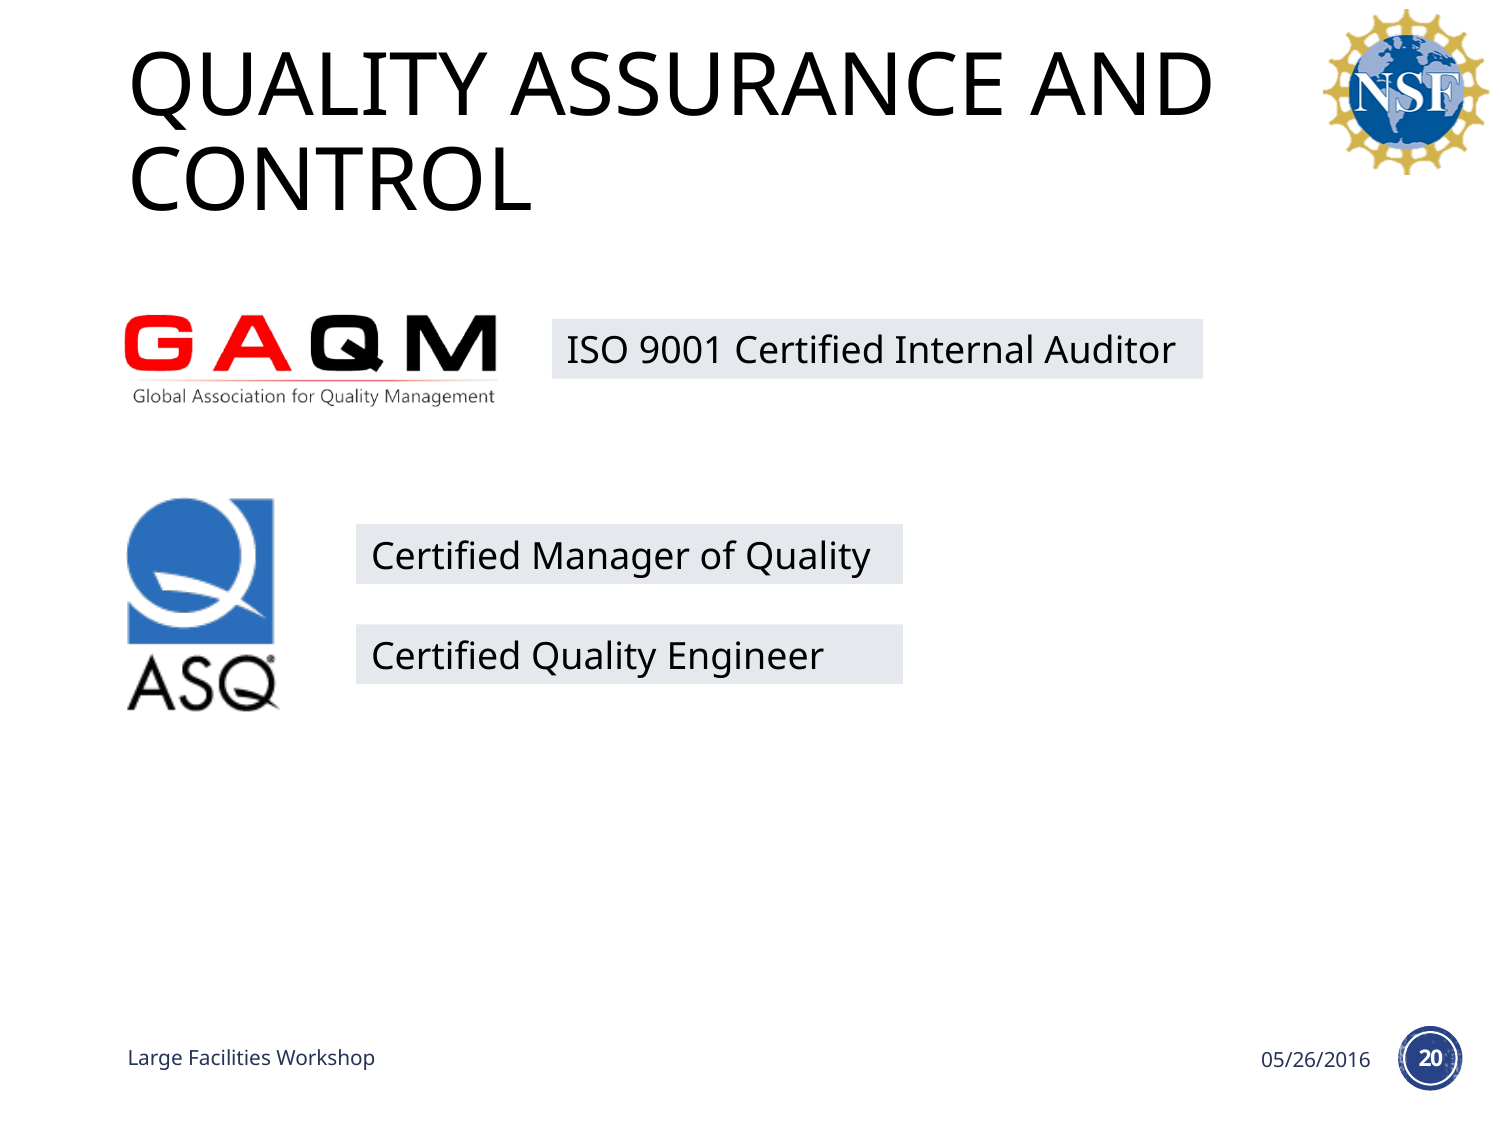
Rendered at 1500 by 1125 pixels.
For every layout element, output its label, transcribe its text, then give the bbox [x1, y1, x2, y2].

title Quality Assurance and control [112, 79, 1388, 190]
text_box ISO 9001 Certified Internal Auditor [551, 318, 1203, 379]
picture [126, 457, 280, 747]
text_box Certified Quality Engineer [356, 624, 903, 685]
footer Large Facilities Workshop [112, 1028, 891, 1089]
picture [112, 291, 507, 407]
picture [1323, 9, 1490, 175]
slide_number 20 [1391, 1028, 1471, 1089]
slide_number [982, 1028, 1386, 1089]
text_box Certified Manager of Quality [356, 524, 903, 584]
